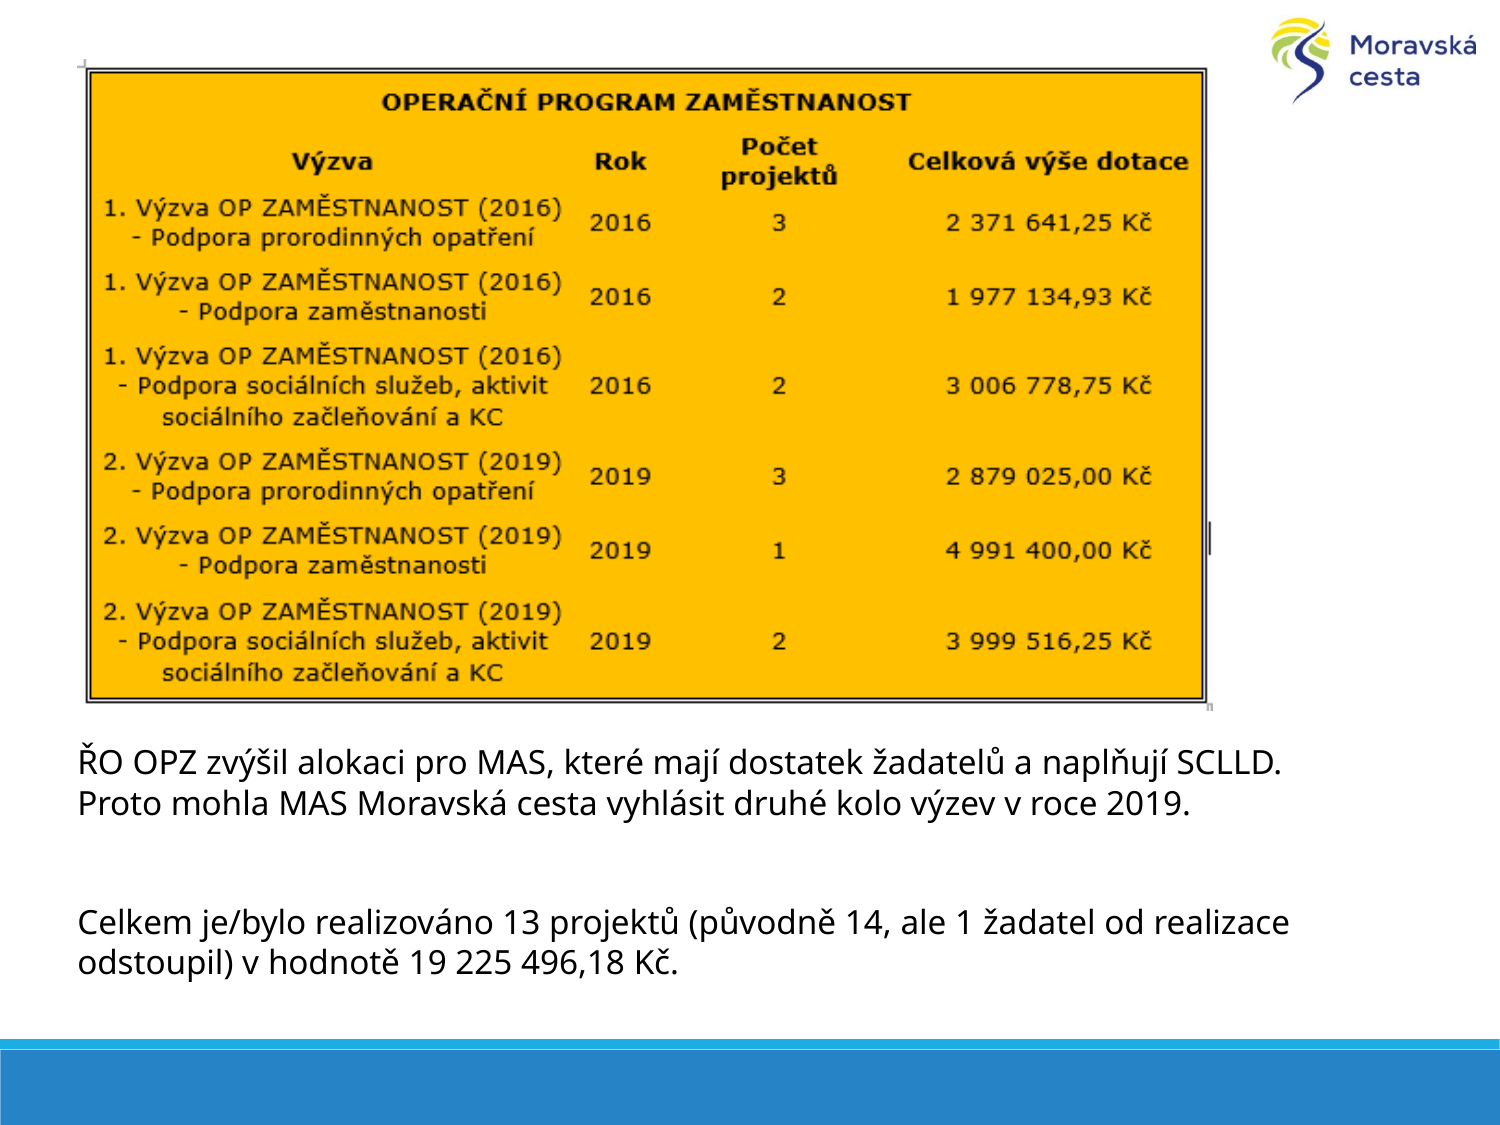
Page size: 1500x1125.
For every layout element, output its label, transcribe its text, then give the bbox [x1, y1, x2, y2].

text_box ŘO OPZ zvýšil alokaci pro MAS, které mají dostatek žadatelů a naplňují SCLLD. Proto mohla MAS Moravská cesta vyhlásit druhé kolo výzev v roce 2019. [62, 734, 1323, 829]
picture [76, 59, 1214, 712]
text_box Celkem je/bylo realizováno 13 projektů (původně 14, ale 1 žadatel od realizace odstoupil) v hodnotě 19 225 496,18 Kč. [62, 894, 1361, 989]
picture [1270, 15, 1476, 105]
